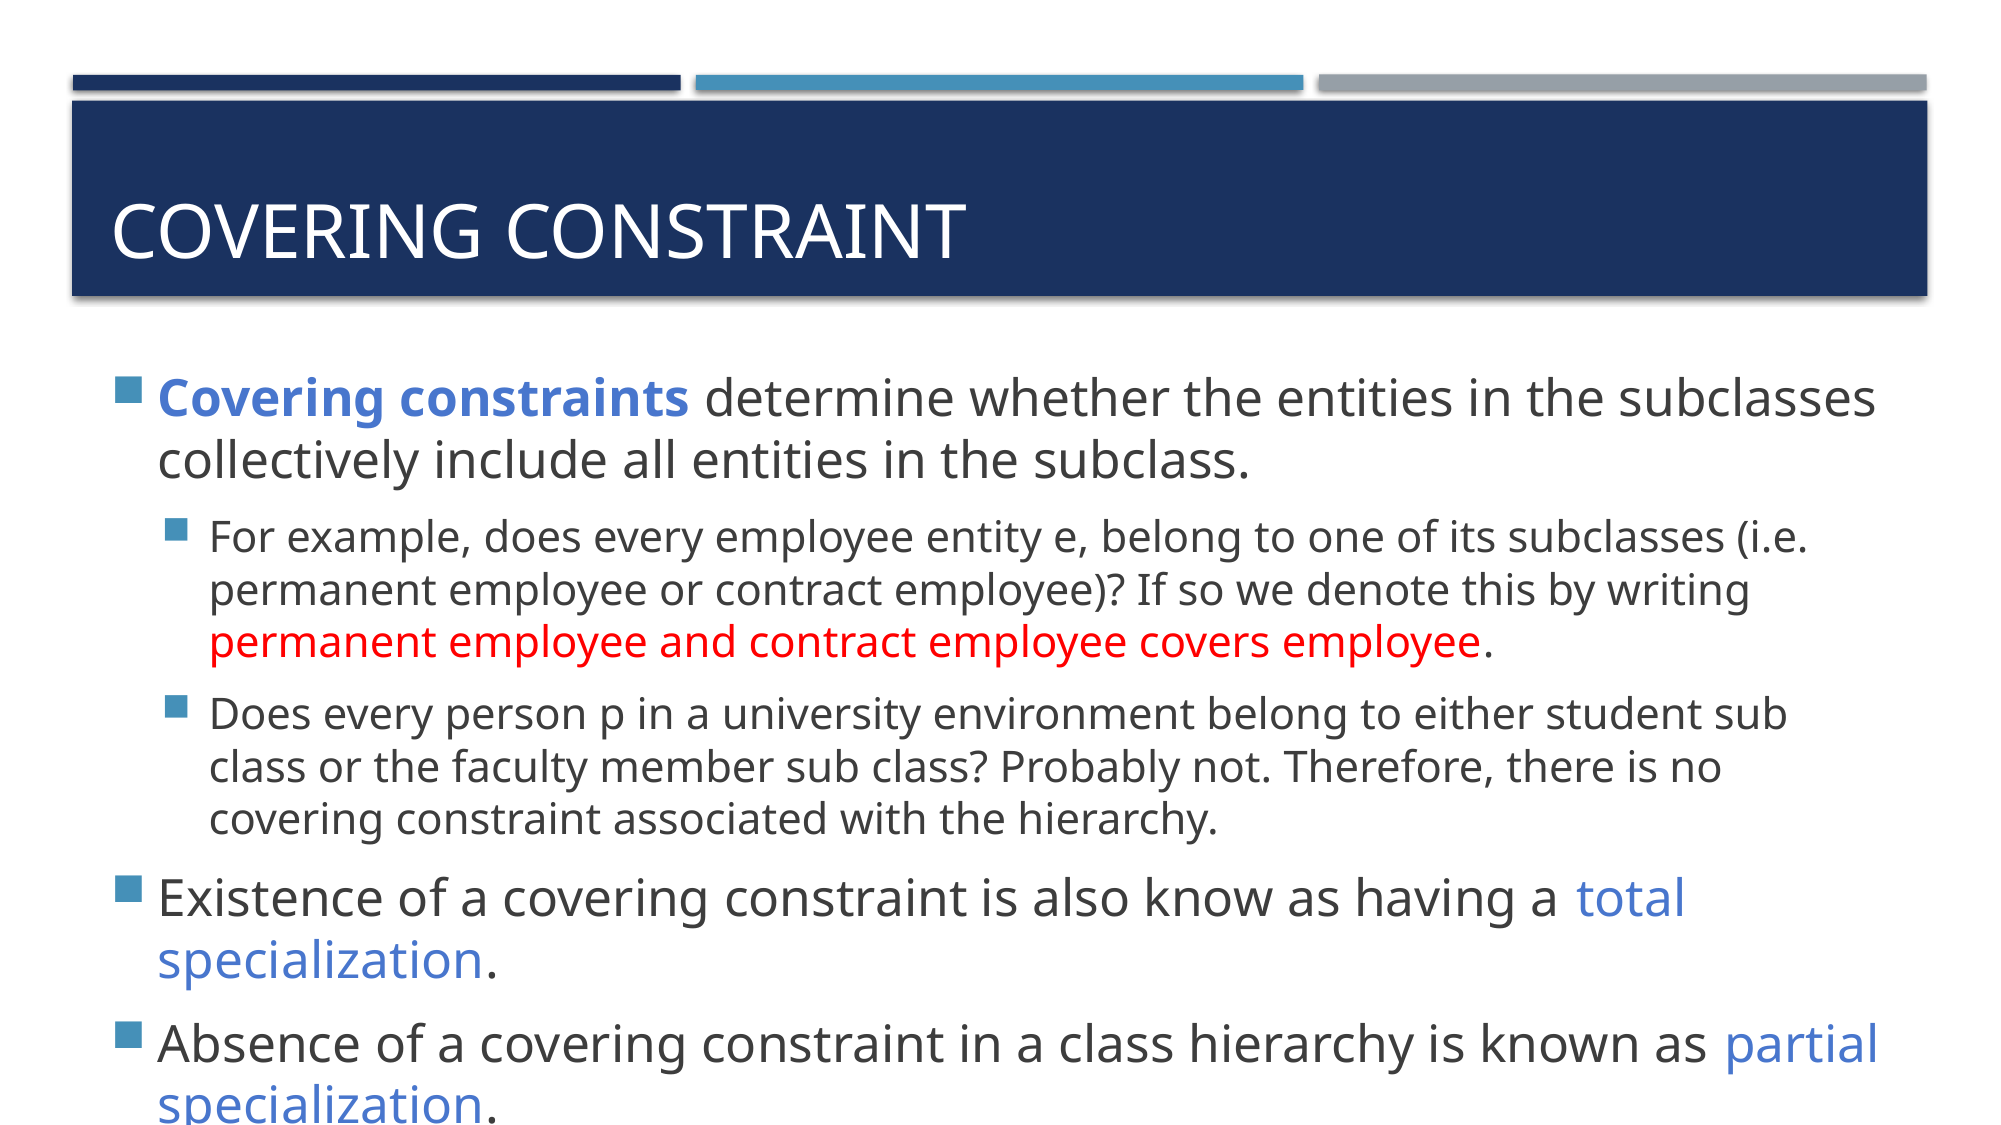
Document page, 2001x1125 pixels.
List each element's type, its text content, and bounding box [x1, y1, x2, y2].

list Covering constraints determine whether the entities in the subclasses collectively include all entities in the subclass. For example, does every employee entity e, belong to one of its subclasses (i.e. permanent employee or contract employee)? If so we denote this by writing permanent employee and contract employee covers employee. Does every person p in a university environment belong to either student sub class or the faculty member sub class? Probably not. Therefore, there is no covering constraint associated with the hierarchy. Existence of a covering constraint is also know as having a total specialization. Absence of a covering constraint in a class hierarchy is known as partial specialization. [95, 357, 1905, 1125]
title Covering constraint [95, 115, 1905, 282]
